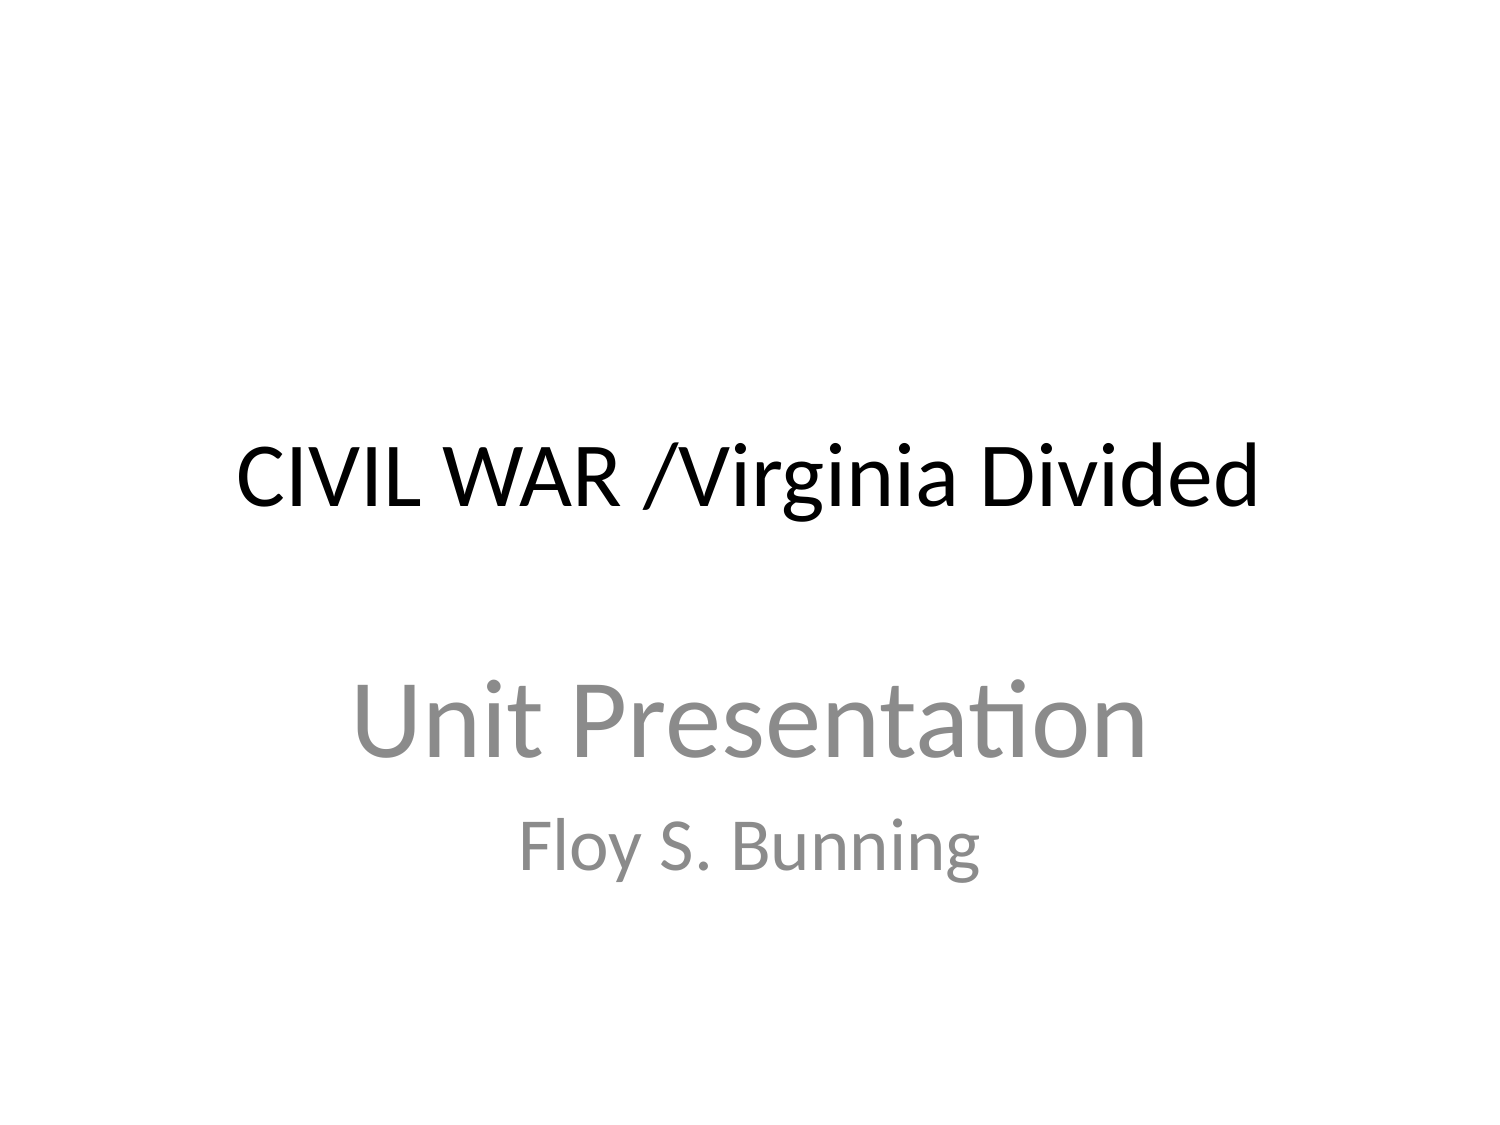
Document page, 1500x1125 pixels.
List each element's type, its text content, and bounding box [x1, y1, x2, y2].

subtitle Unit Presentation Floy S. Bunning [225, 637, 1275, 925]
title CIVIL WAR /Virginia Divided [112, 349, 1388, 591]
